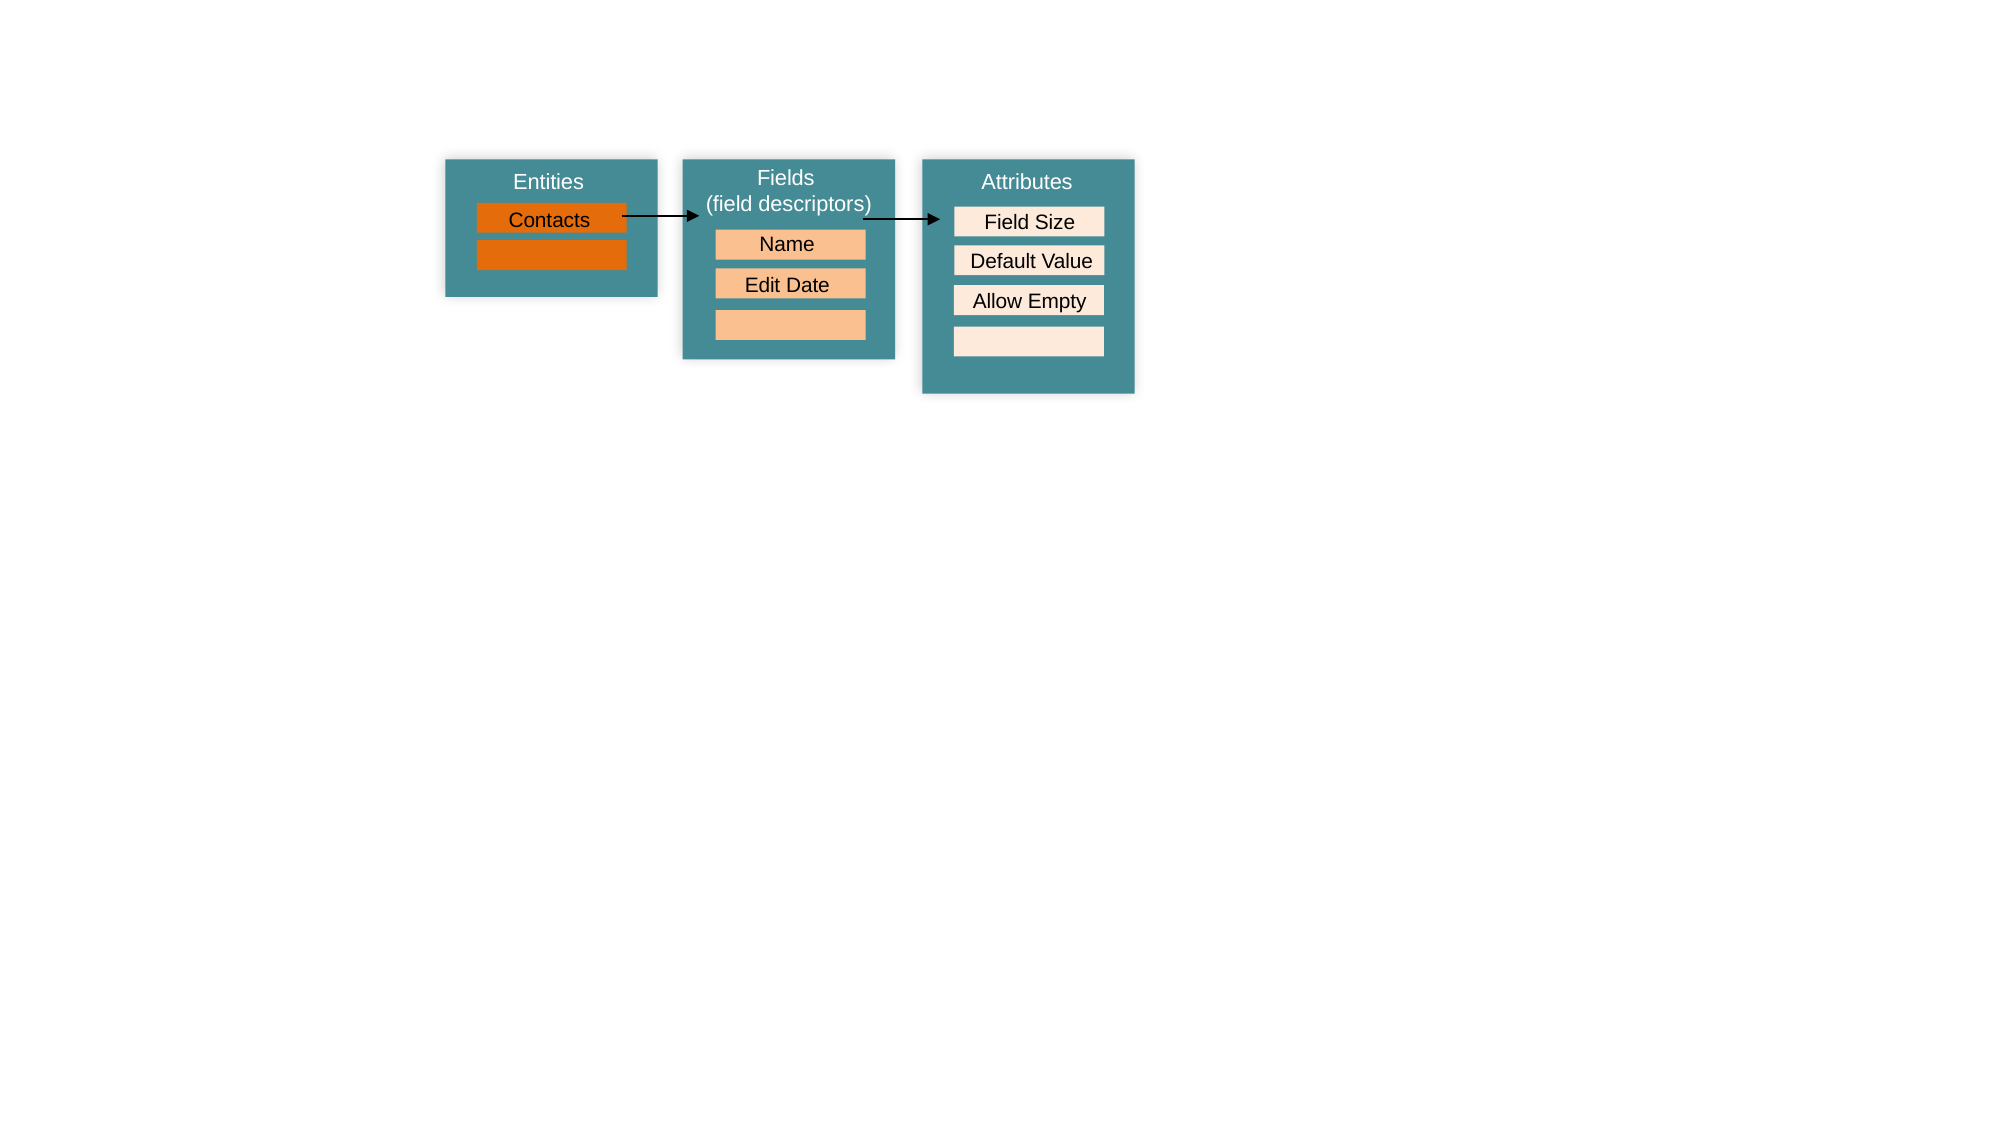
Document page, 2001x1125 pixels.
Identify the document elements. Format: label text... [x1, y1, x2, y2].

text_box Attributes [952, 160, 1103, 202]
text_box [715, 229, 730, 260]
text_box Default Value [926, 239, 1137, 280]
text_box Entities [498, 160, 620, 202]
text_box [715, 310, 866, 340]
text_box [953, 326, 1104, 357]
text_box [445, 159, 658, 297]
text_box Allow Empty [950, 280, 1110, 320]
text_box Field Size [953, 201, 1106, 241]
text_box [476, 240, 627, 271]
text_box Name [730, 223, 844, 263]
text_box [618, 202, 627, 233]
text_box [682, 224, 896, 360]
text_box Fields (field descriptors) [682, 156, 896, 224]
text_box Contacts [481, 199, 618, 240]
text_box [844, 229, 866, 260]
text_box [476, 202, 481, 233]
text_box Edit Date [711, 263, 863, 304]
text_box [922, 159, 1135, 394]
